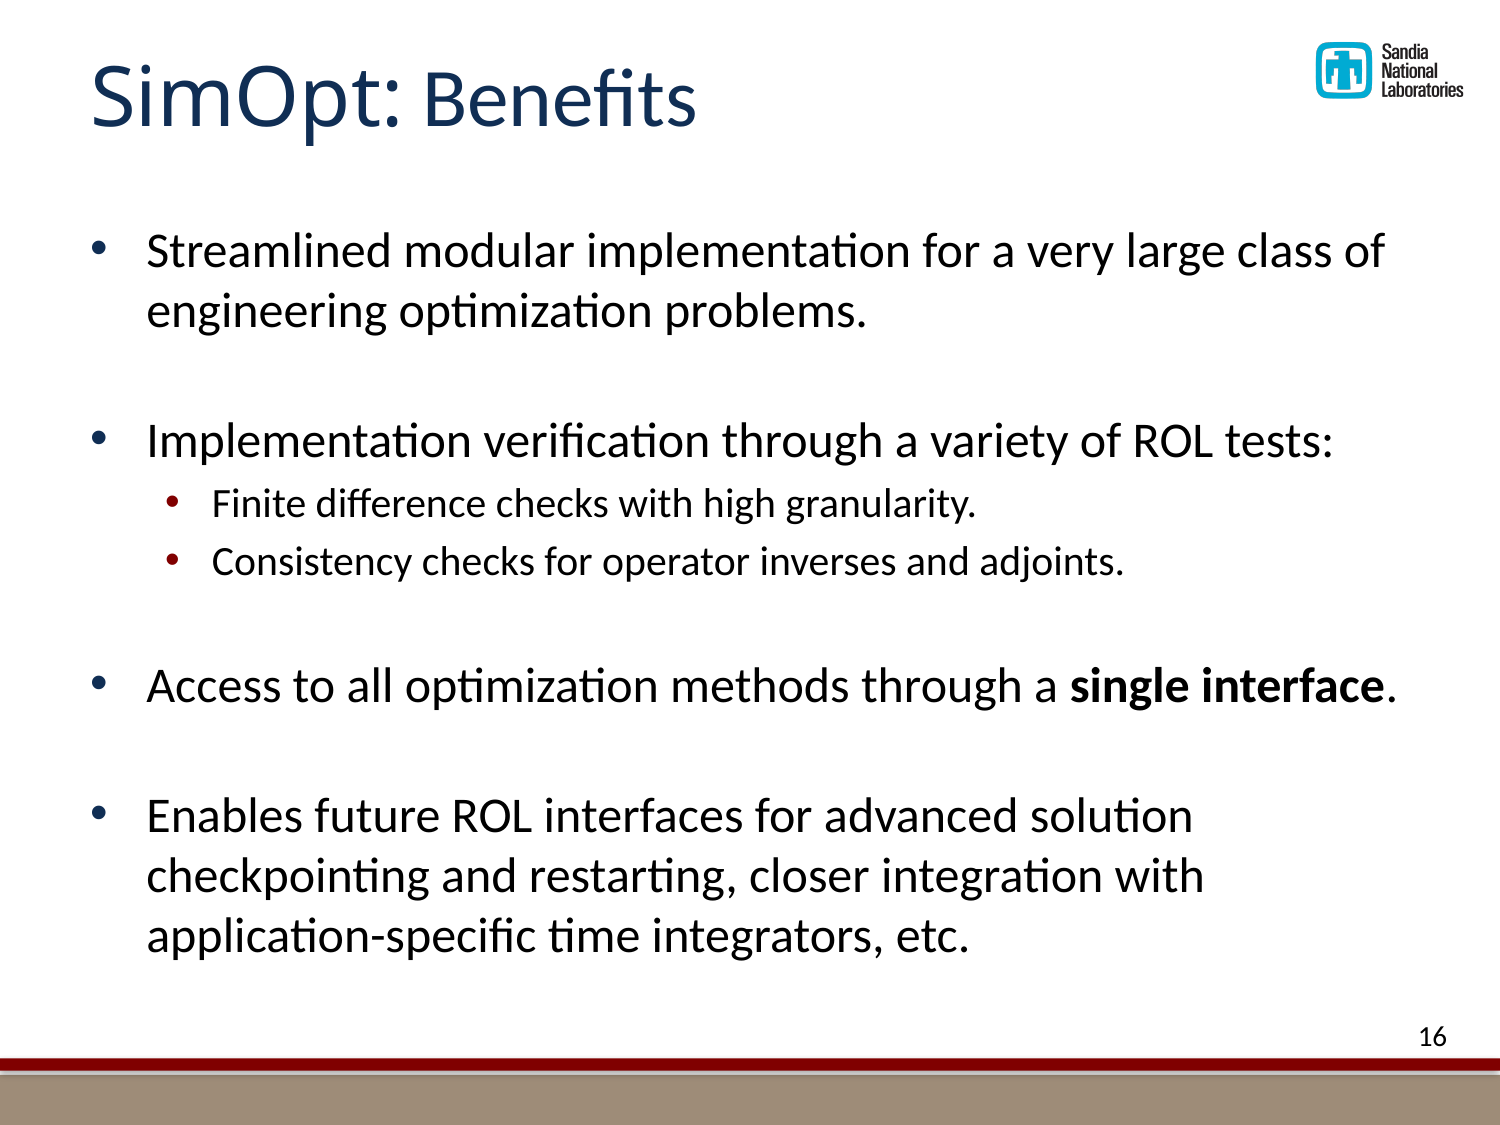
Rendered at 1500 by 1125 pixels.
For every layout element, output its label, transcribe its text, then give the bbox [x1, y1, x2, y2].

picture [1426, 37, 1467, 105]
list Streamlined modular implementation for a very large class of engineering optimization problems. Implementation verification through a variety of ROL tests: Finite difference checks with high granularity. Consistency checks for operator inverses and adjoints. Access to all optimization methods through a single interface. Enables future ROL interfaces for advanced solution checkpointing and restarting, closer integration with application-specific time integrators, etc. [74, 209, 1426, 1006]
title SimOpt: Benefits [74, 11, 1426, 175]
slide_number 16 [1362, 1009, 1463, 1072]
